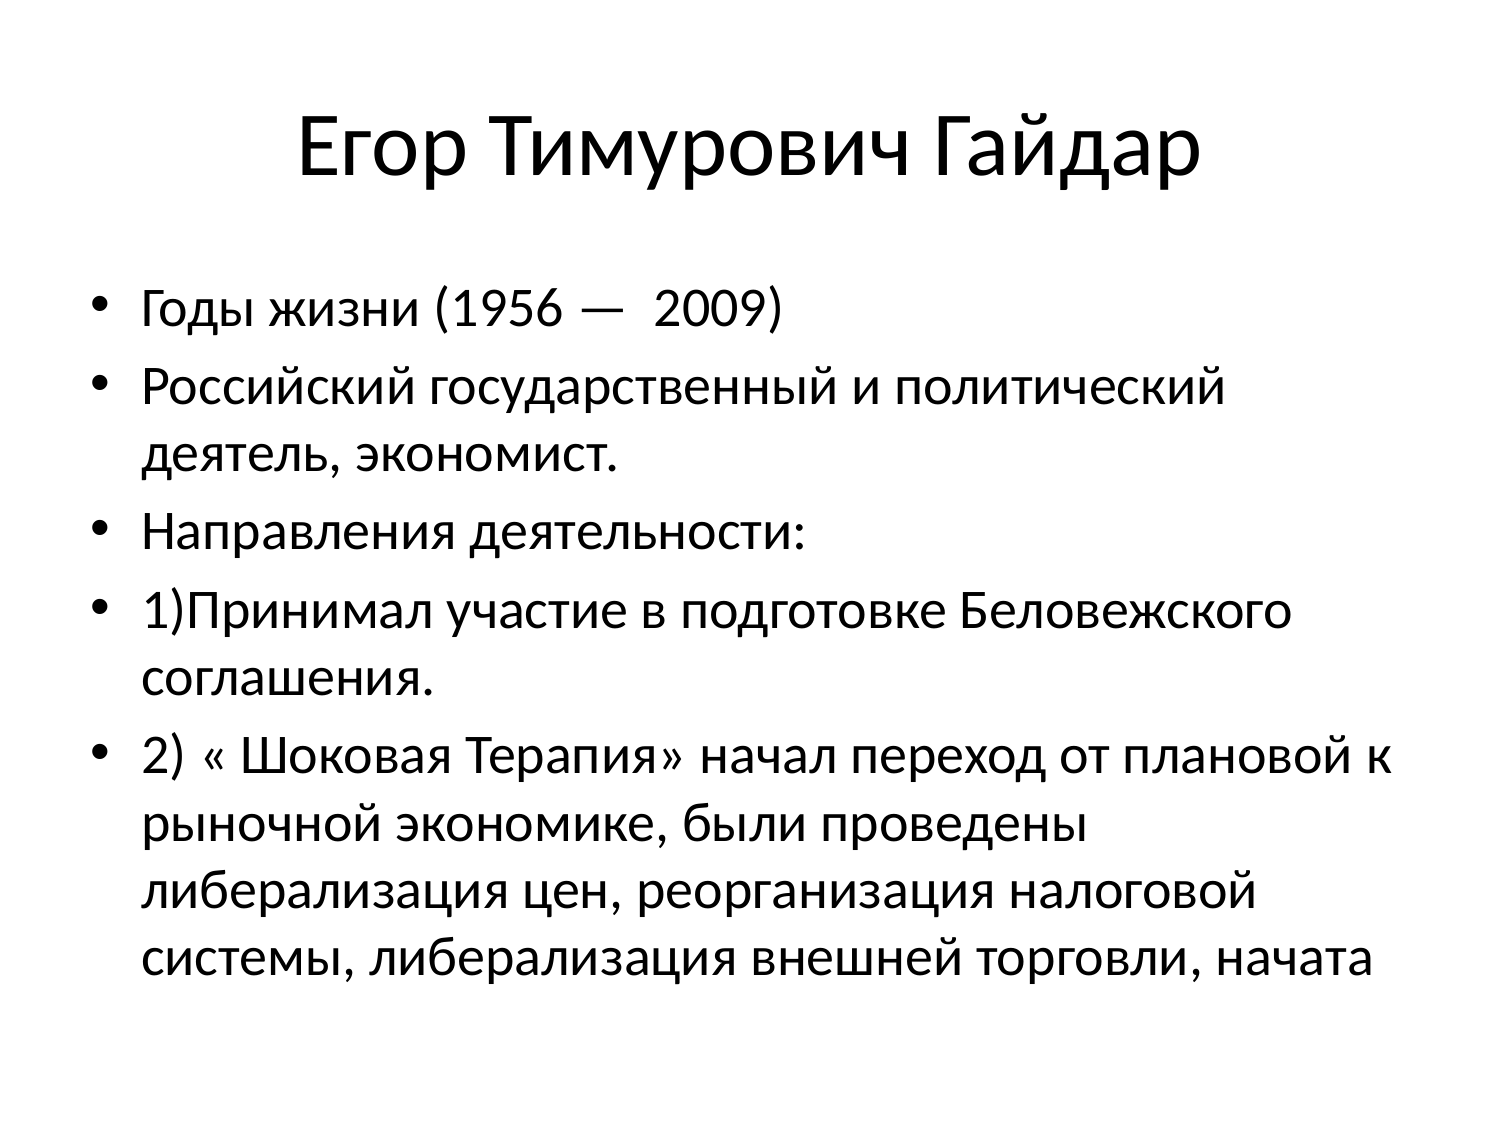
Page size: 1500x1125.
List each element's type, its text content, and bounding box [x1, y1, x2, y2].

title Егор Тимурович Гайдар [75, 45, 1425, 233]
list Годы жизни (1956 — 2009) Российский государственный и политический деятель, экономист. Направления деятельности: 1)Принимал участие в подготовке Беловежского соглашения. 2) « Шоковая Терапия» начал переход от плановой к рыночной экономике, были проведены либерализация цен, реорганизация налоговой системы, либерализация внешней торговли, начата [75, 262, 1425, 1005]
